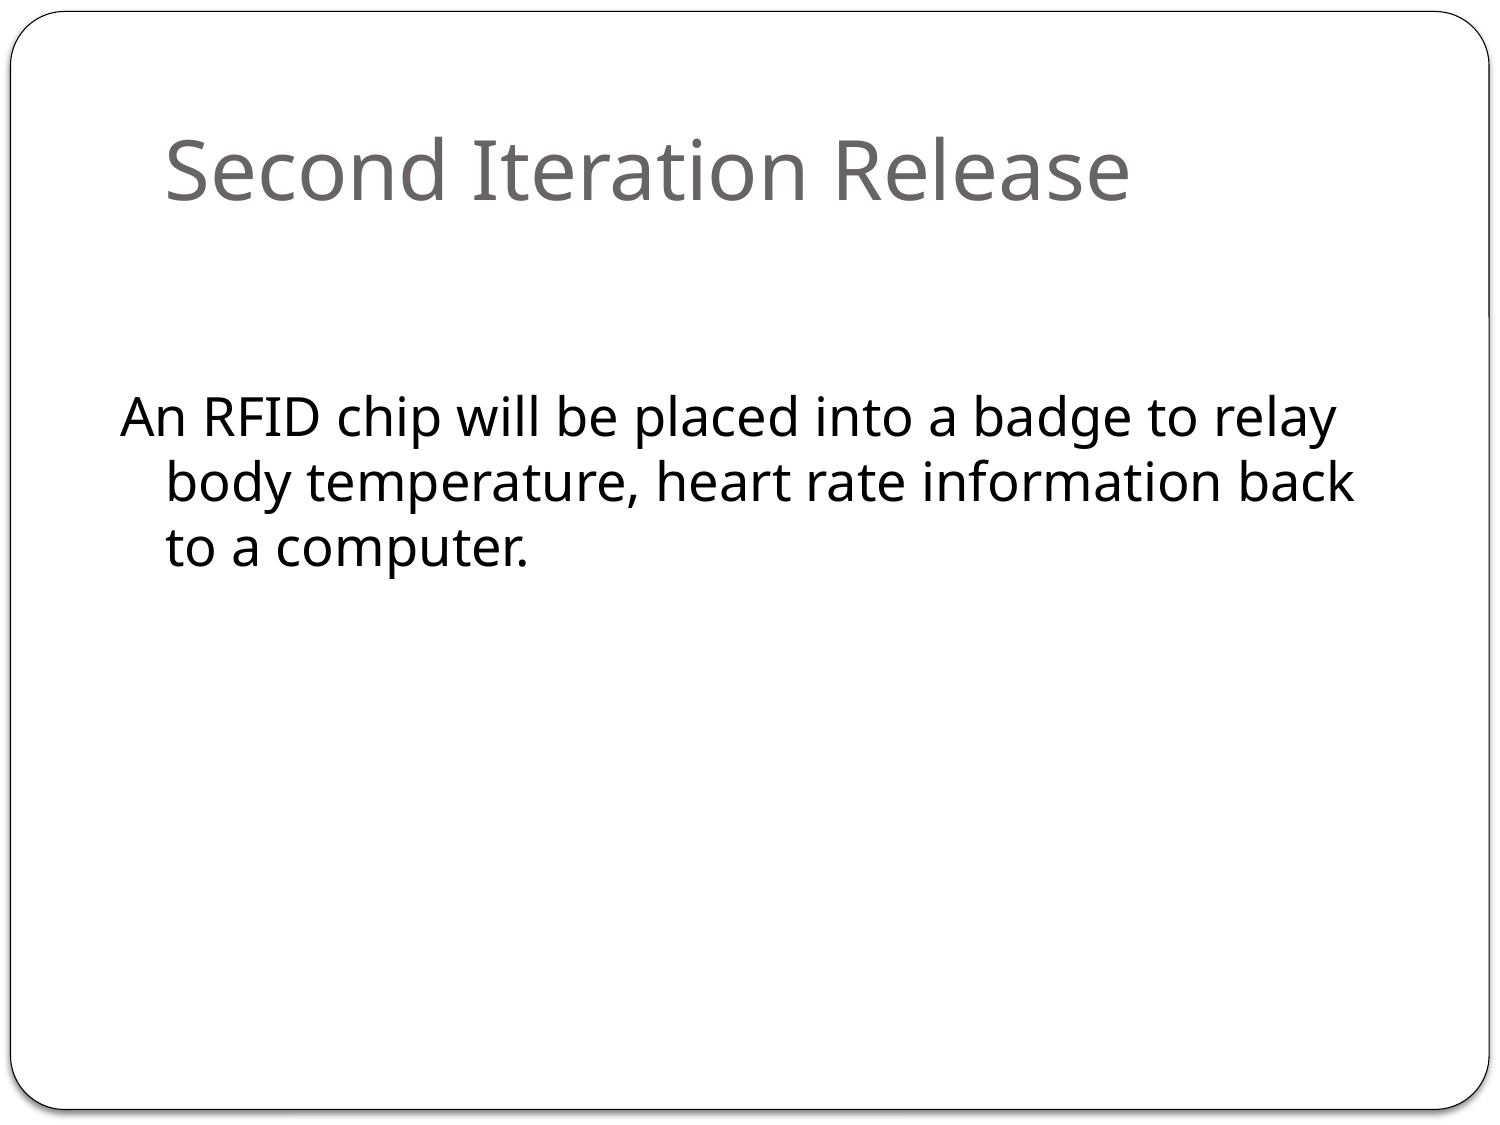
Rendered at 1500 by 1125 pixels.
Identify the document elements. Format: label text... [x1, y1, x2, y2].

title Second Iteration Release [150, 45, 1425, 233]
list An RFID chip will be placed into a badge to relay body temperature, heart rate information back to a computer. [105, 375, 1374, 642]
